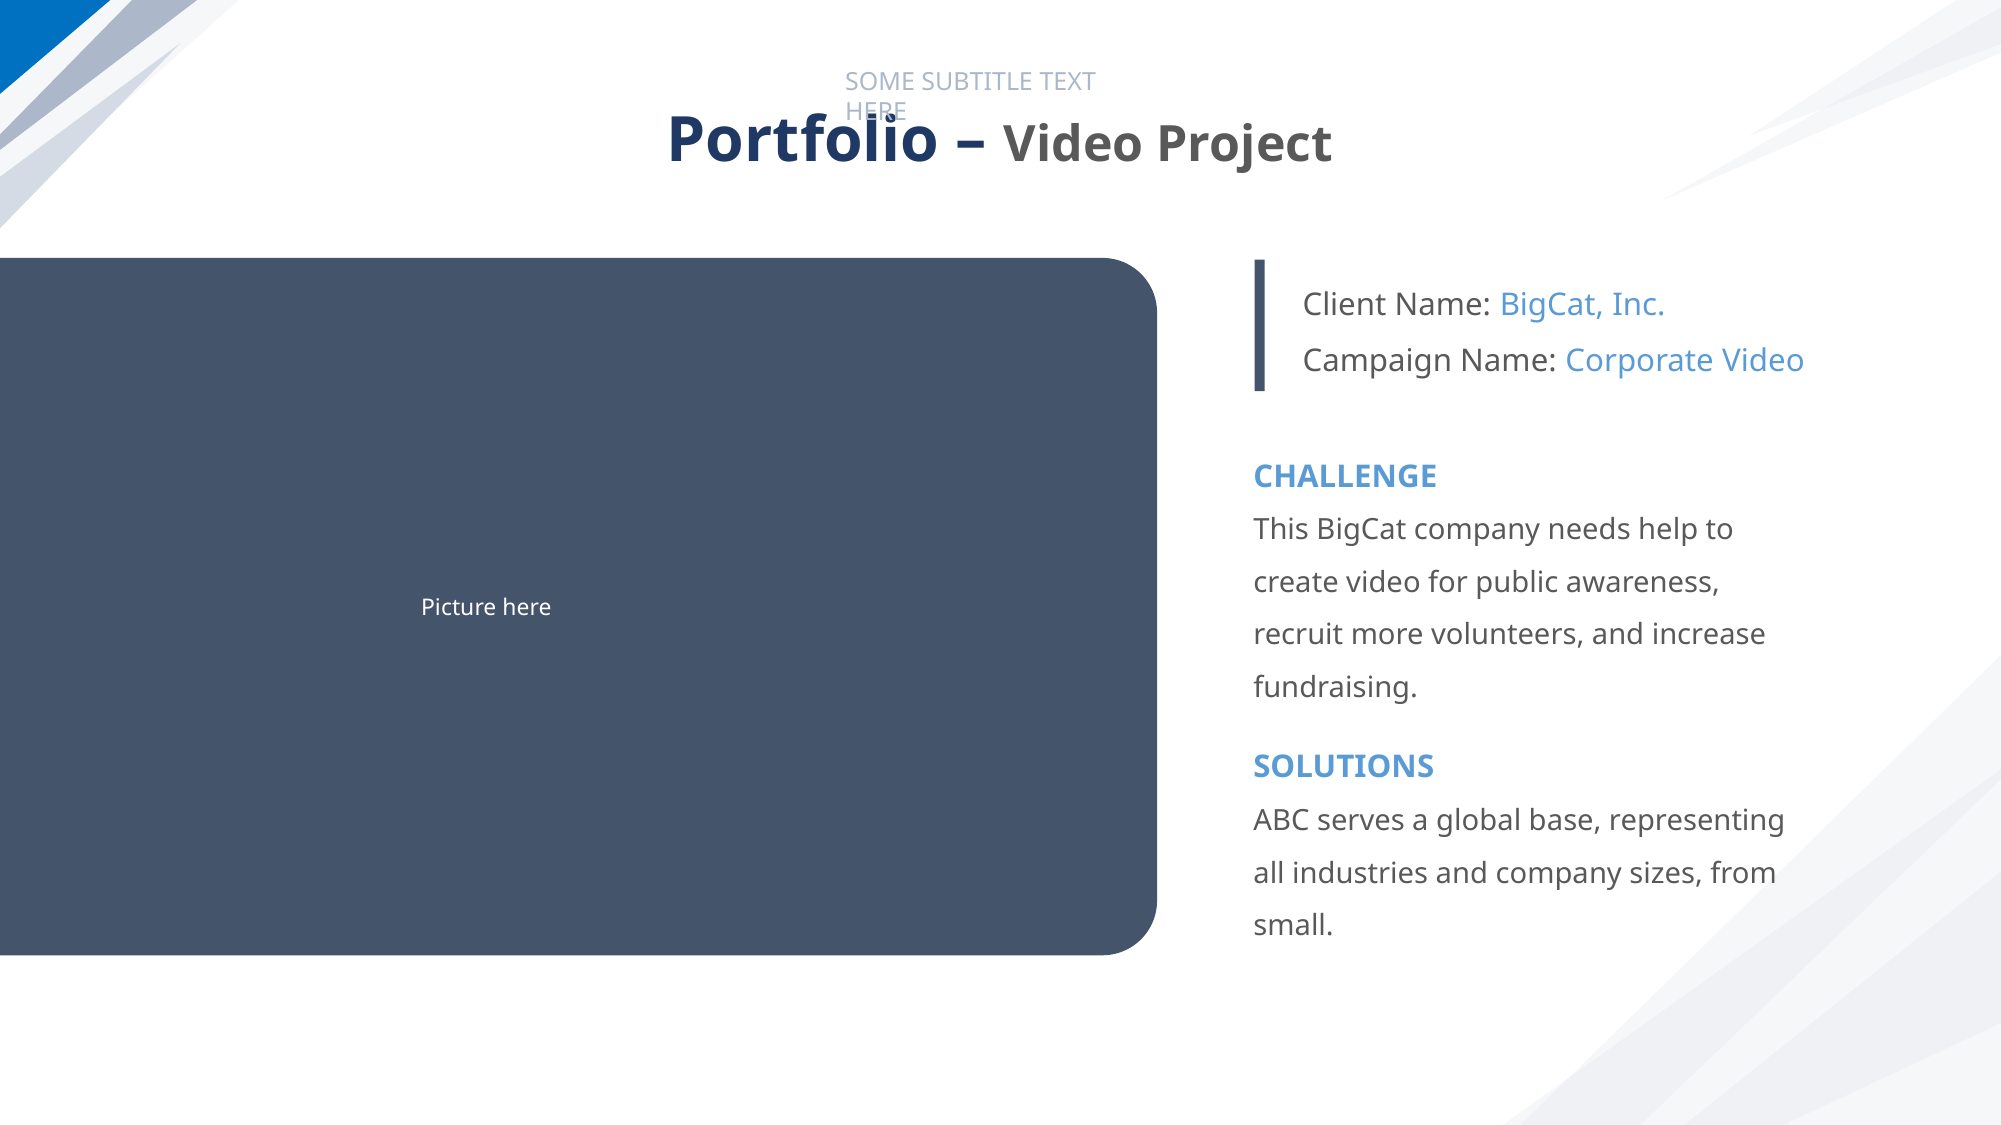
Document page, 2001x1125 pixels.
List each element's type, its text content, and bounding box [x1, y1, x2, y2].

text_box [1254, 259, 1265, 392]
text_box Client Name: BigCat, Inc. Campaign Name: Corporate Video [1282, 255, 1936, 390]
text_box Picture here [0, 257, 1158, 956]
text_box CHALLENGE This BigCat company needs help to create video for public awareness, recruit more volunteers, and increase fundraising. [1233, 427, 1834, 717]
title Portfolio – Video Project [137, 73, 1863, 210]
text_box SOME SUBTITLE TEXT HERE [830, 57, 1170, 104]
text_box SOLUTIONS ABC serves a global base, representing all industries and company sizes, from small. [1233, 717, 1834, 954]
